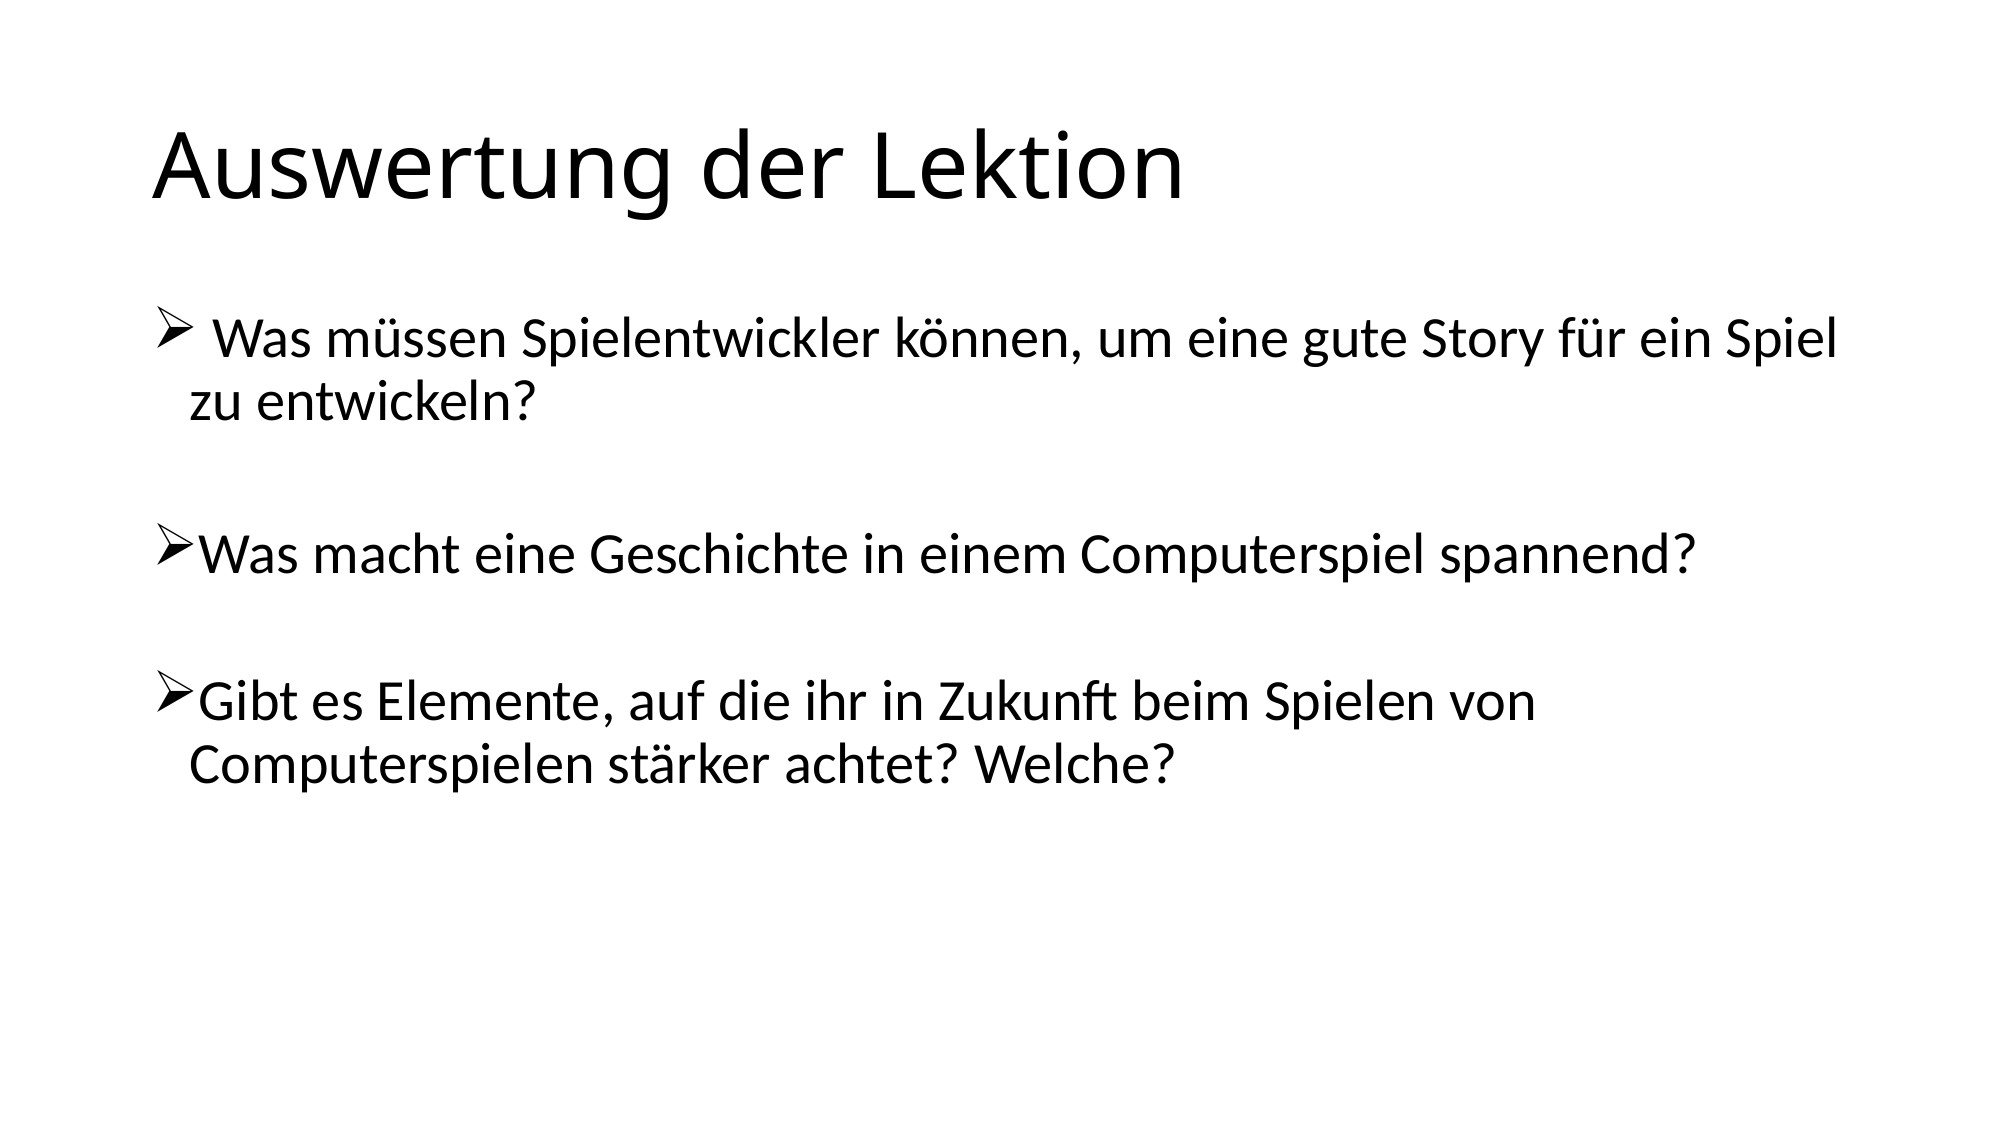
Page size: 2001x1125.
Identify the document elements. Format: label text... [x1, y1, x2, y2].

title Auswertung der Lektion [137, 59, 1863, 278]
list Was müssen Spielentwickler können, um eine gute Story für ein Spiel zu entwickeln? Was macht eine Geschichte in einem Computerspiel spannend? Gibt es Elemente, auf die ihr in Zukunft beim Spielen von Computerspielen stärker achtet? Welche? [137, 299, 1863, 1014]
